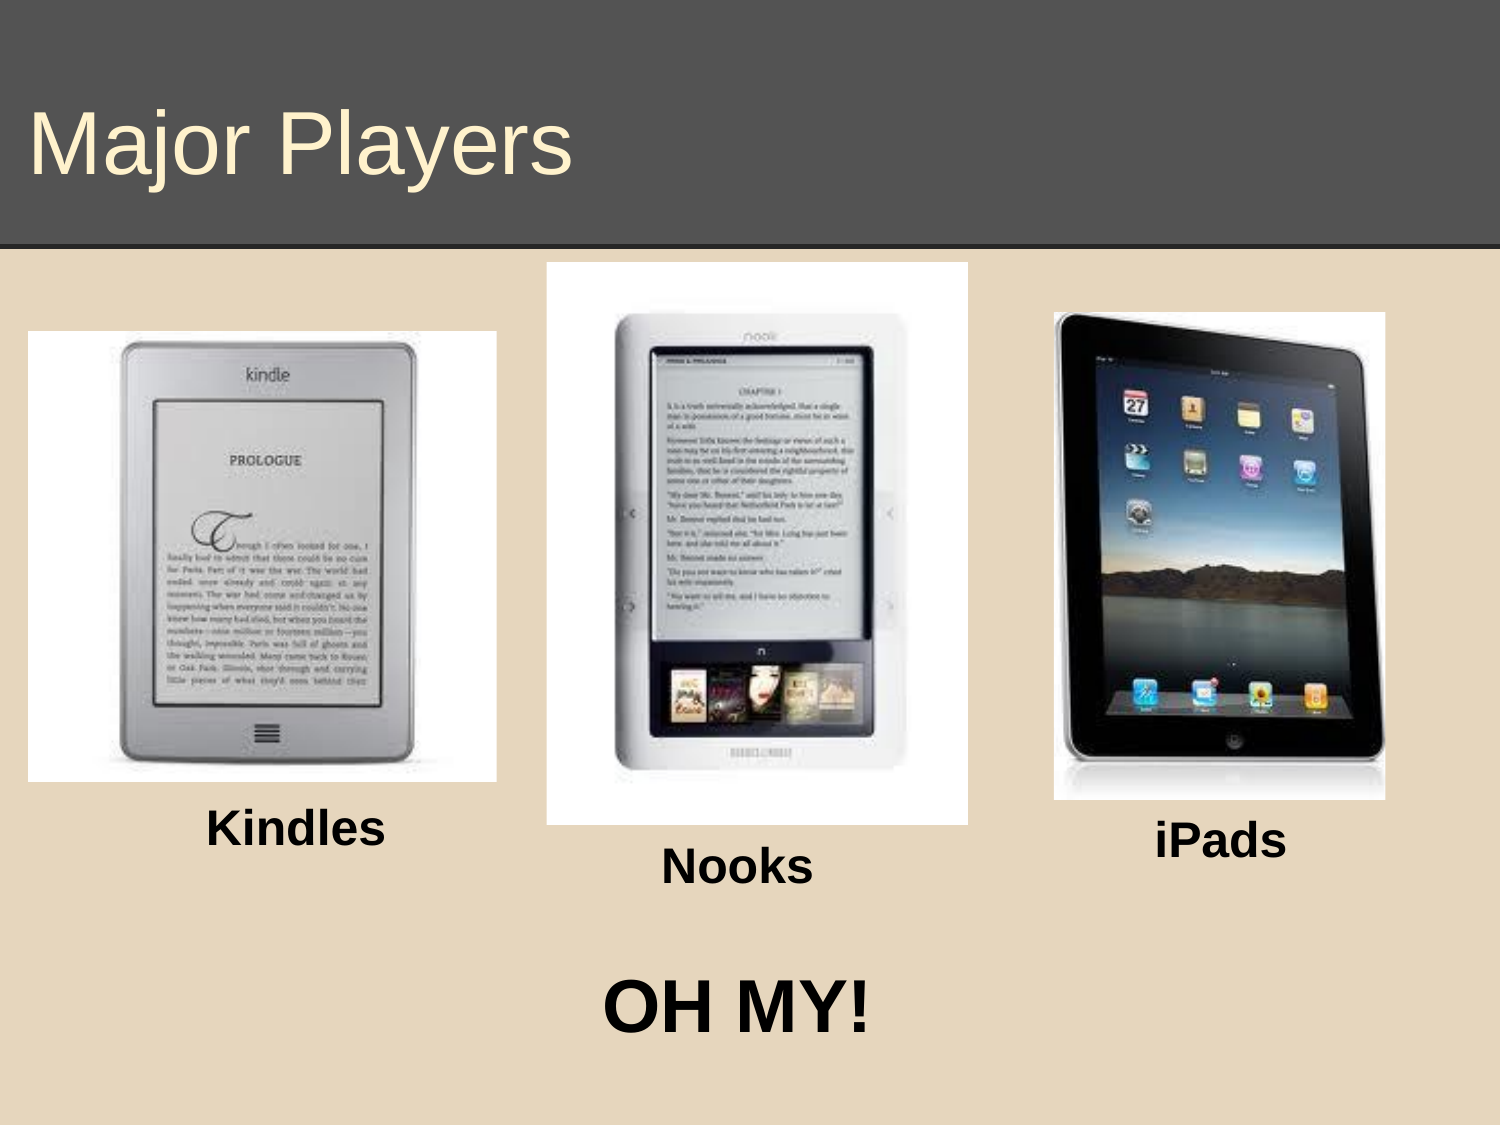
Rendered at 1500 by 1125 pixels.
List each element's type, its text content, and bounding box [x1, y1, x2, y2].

text_box Nooks [646, 826, 934, 902]
text_box Kindles [190, 787, 409, 863]
text_box OH MY! [587, 949, 910, 1055]
text_box [28, 331, 497, 782]
title Major Players [12, 37, 1363, 241]
text_box [546, 262, 968, 825]
text_box [1053, 312, 1386, 800]
text_box iPads [1139, 799, 1374, 875]
